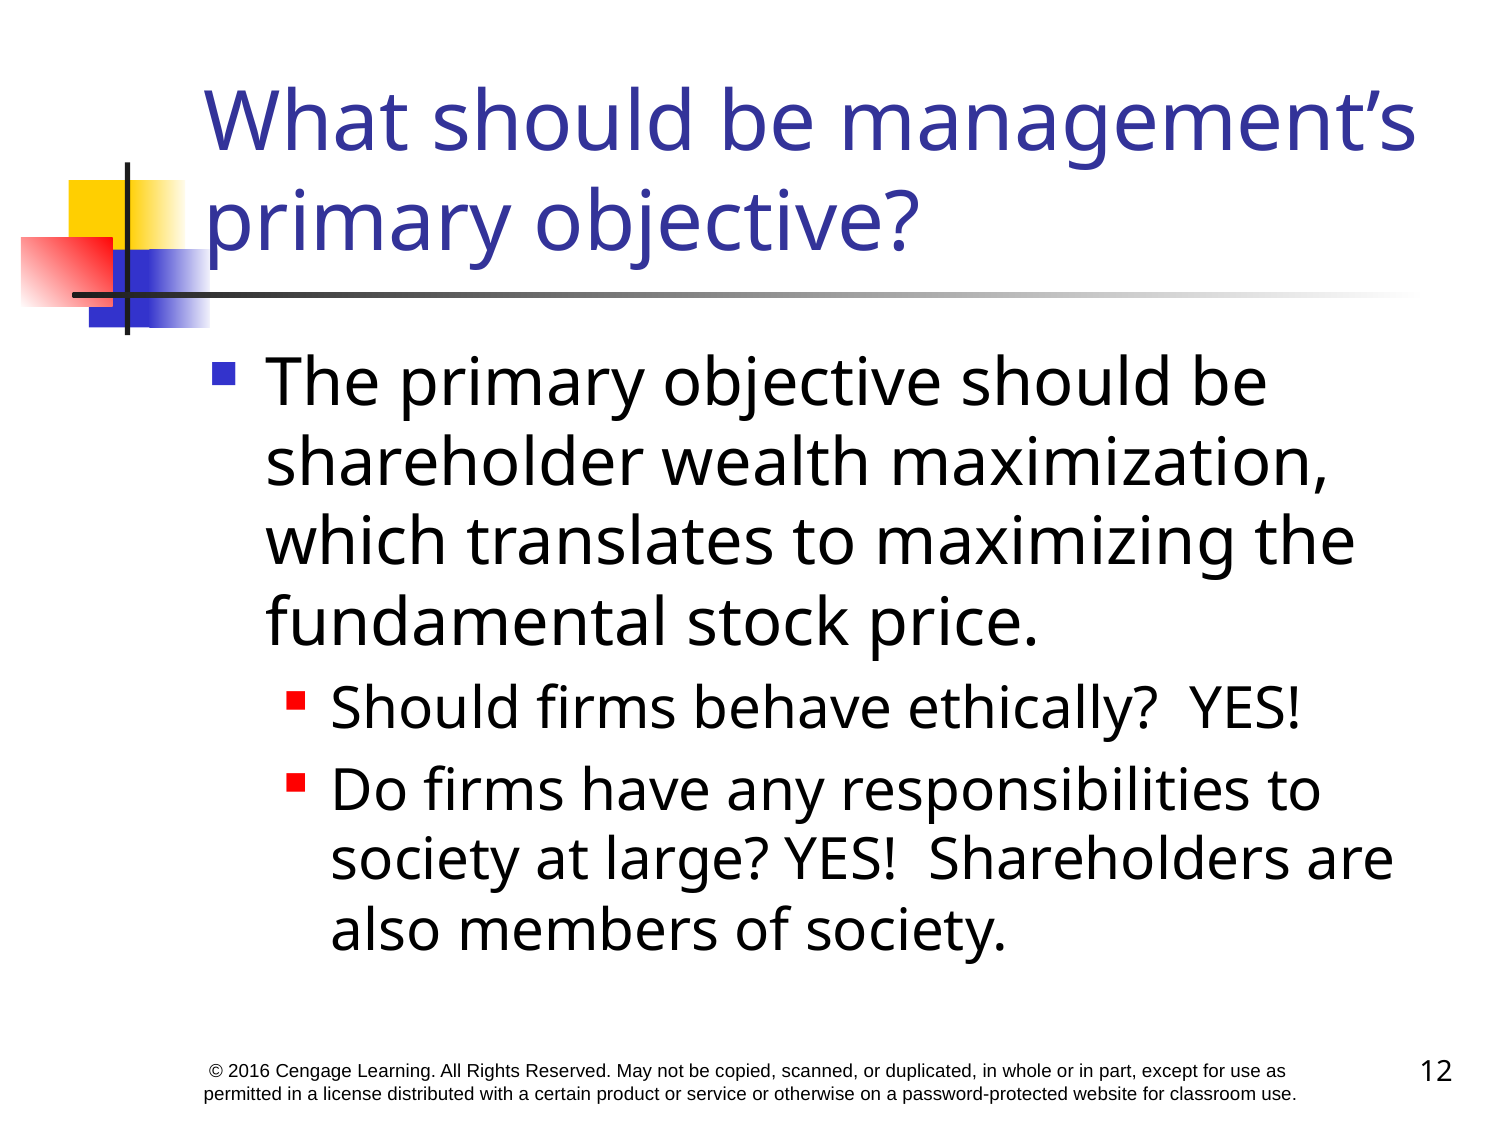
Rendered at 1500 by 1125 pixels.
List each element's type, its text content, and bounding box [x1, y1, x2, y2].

slide_number 12 [1154, 1023, 1468, 1100]
title What should be management’s primary objective? [188, 34, 1468, 276]
text_box [112, 1024, 425, 1100]
text_box [512, 1024, 988, 1100]
list The primary objective should be shareholder wealth maximization, which translates to maximizing the fundamental stock price. Should firms behave ethically? YES! Do firms have any responsibilities to society at large? YES! Shareholders are also members of society. [193, 330, 1470, 1007]
